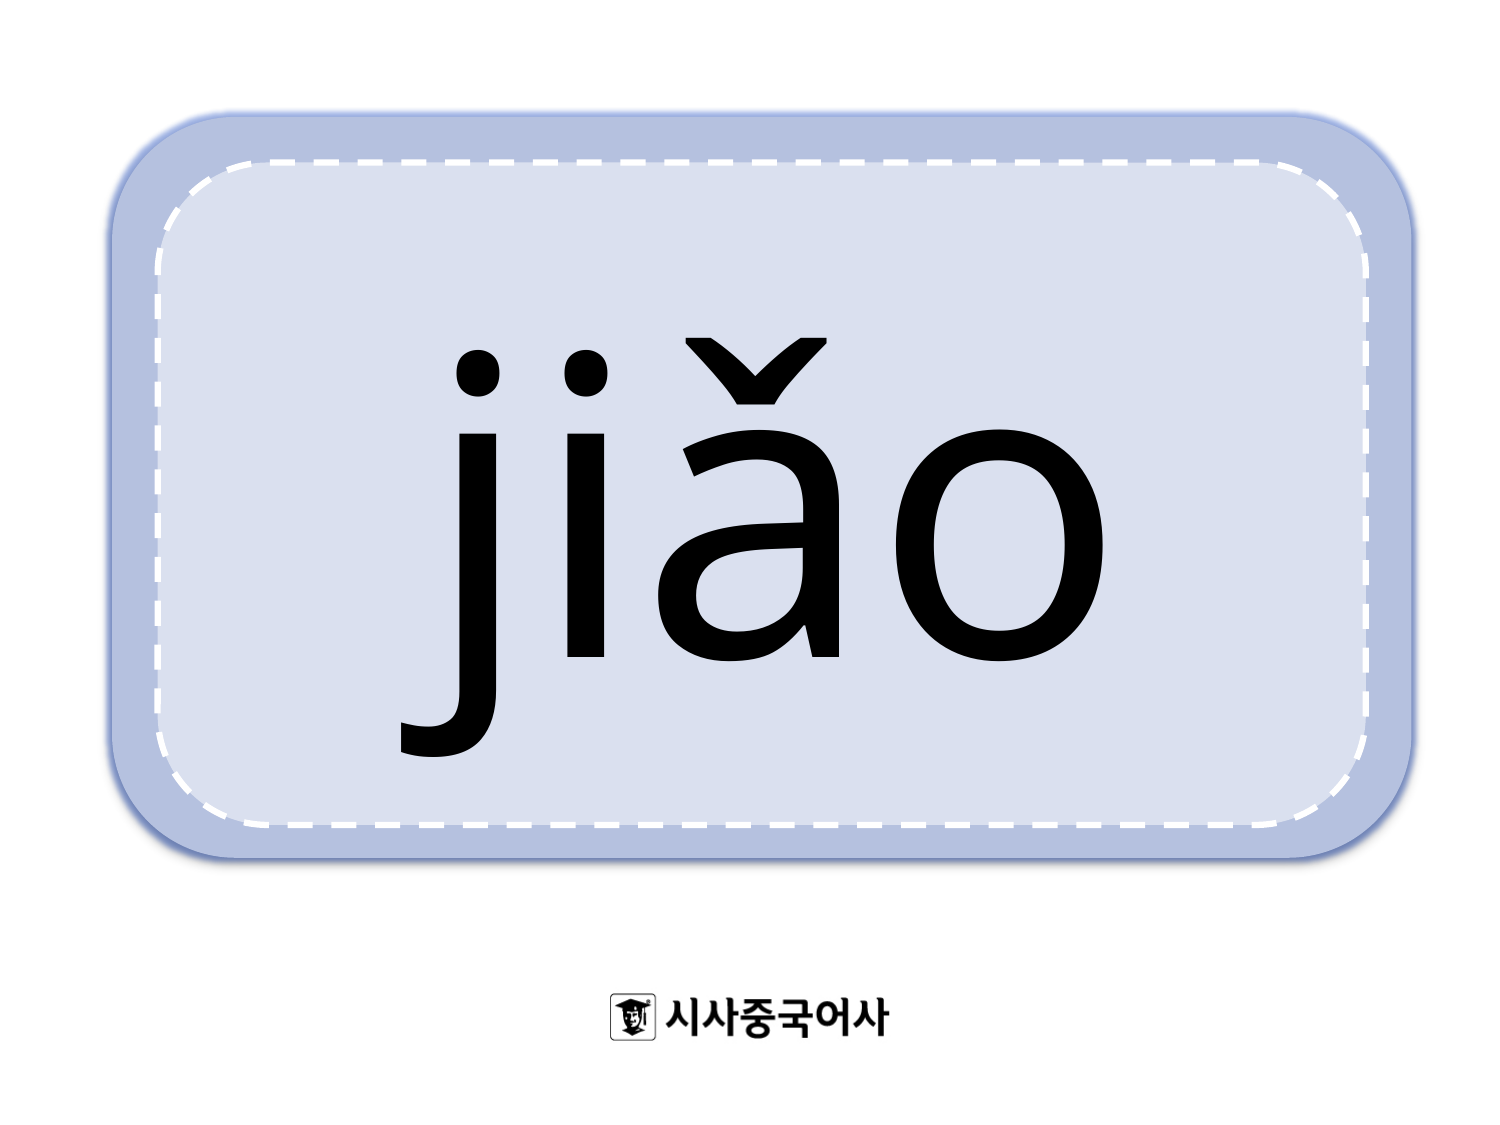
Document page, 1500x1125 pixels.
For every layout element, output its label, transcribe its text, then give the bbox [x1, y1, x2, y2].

text_box jiǎo [171, 159, 1380, 823]
picture [602, 987, 898, 1047]
